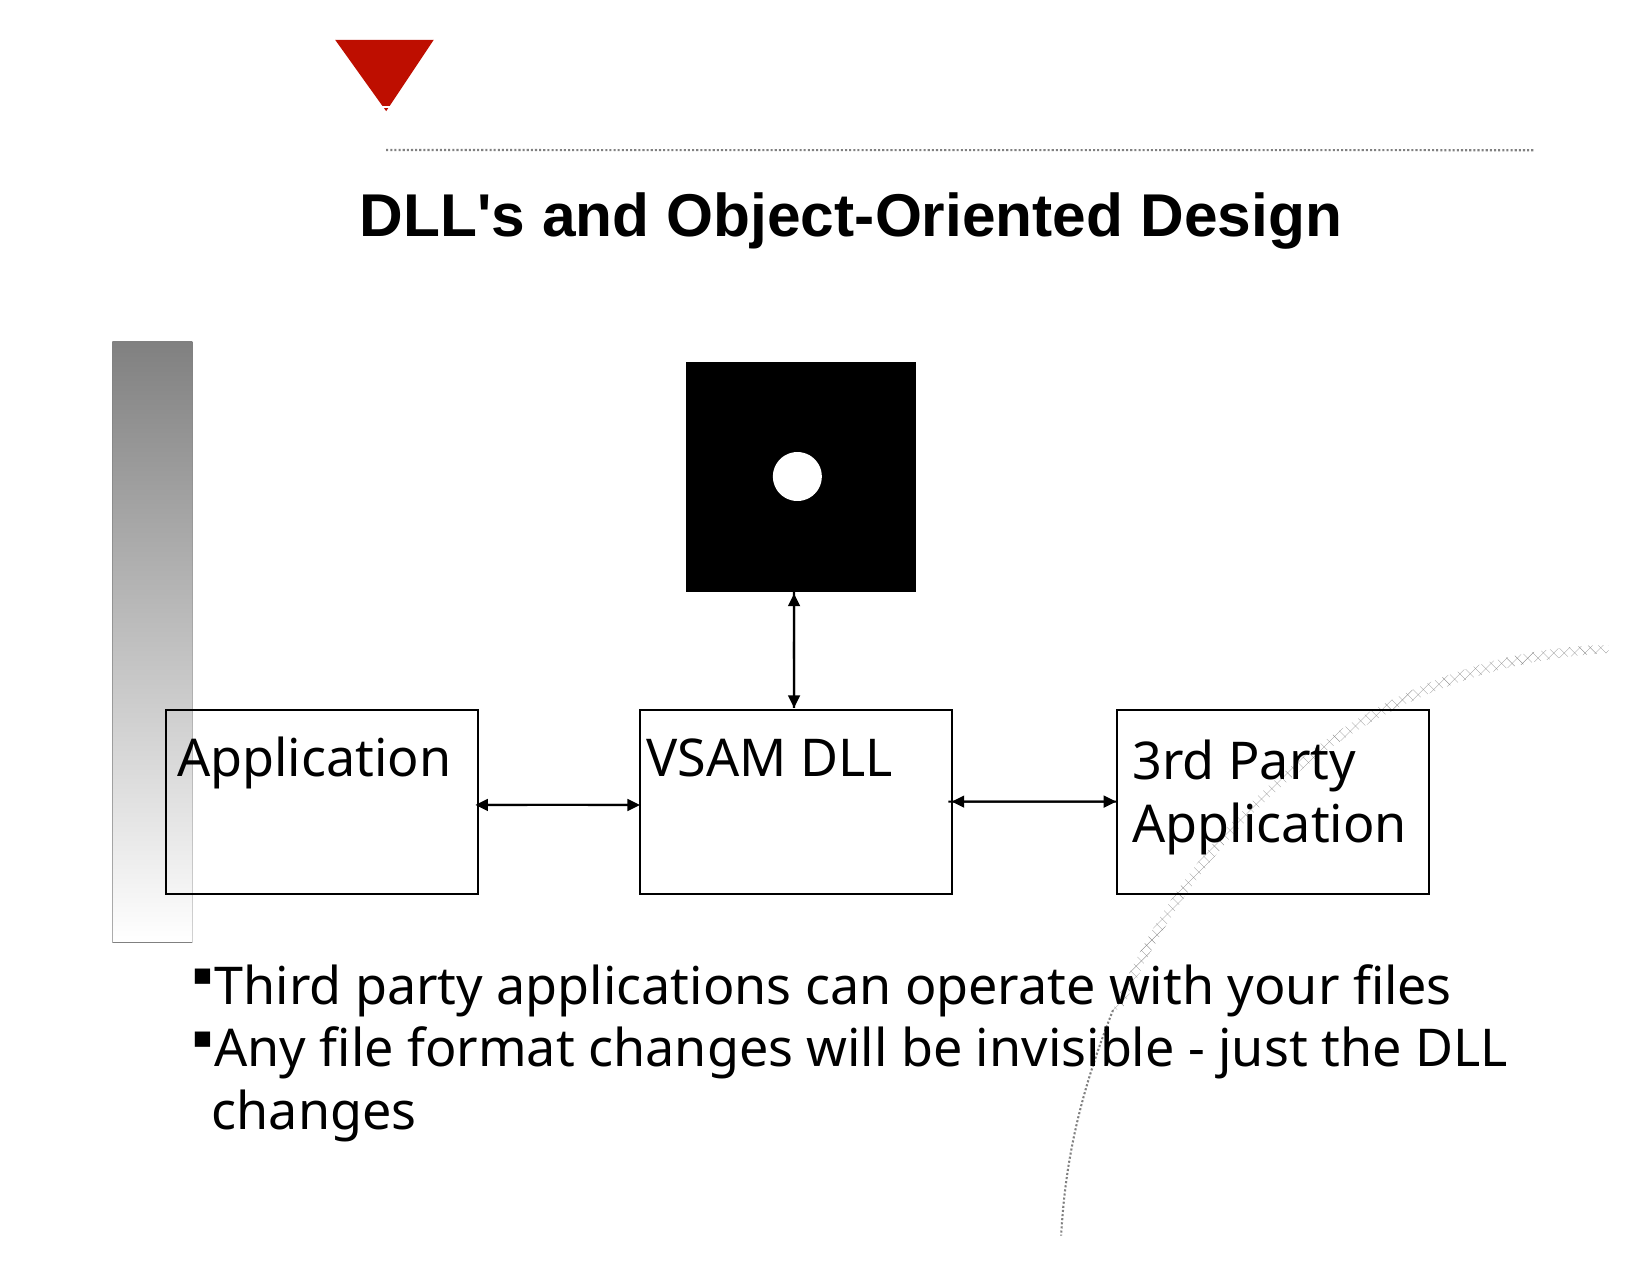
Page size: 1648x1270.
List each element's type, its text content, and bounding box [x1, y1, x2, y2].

text_box Third party applications can operate with your files Any file format changes will be invisible - just the DLL changes [190, 952, 1559, 1140]
text_box [1103, 795, 1115, 801]
text_box [627, 798, 640, 812]
text_box [686, 362, 915, 591]
text_box [1117, 709, 1430, 894]
text_box [639, 709, 952, 894]
text_box [951, 795, 1117, 808]
text_box [1103, 802, 1116, 808]
text_box [787, 695, 793, 706]
text_box [773, 453, 821, 500]
text_box [475, 798, 637, 812]
text_box VSAM DLL [646, 724, 942, 787]
text_box Application [177, 724, 466, 787]
text_box [795, 695, 801, 706]
text_box DLL's and Object-Oriented Design [359, 107, 1578, 332]
text_box [166, 709, 479, 894]
text_box 3rd Party Application [1132, 727, 1408, 853]
text_box [787, 593, 801, 708]
